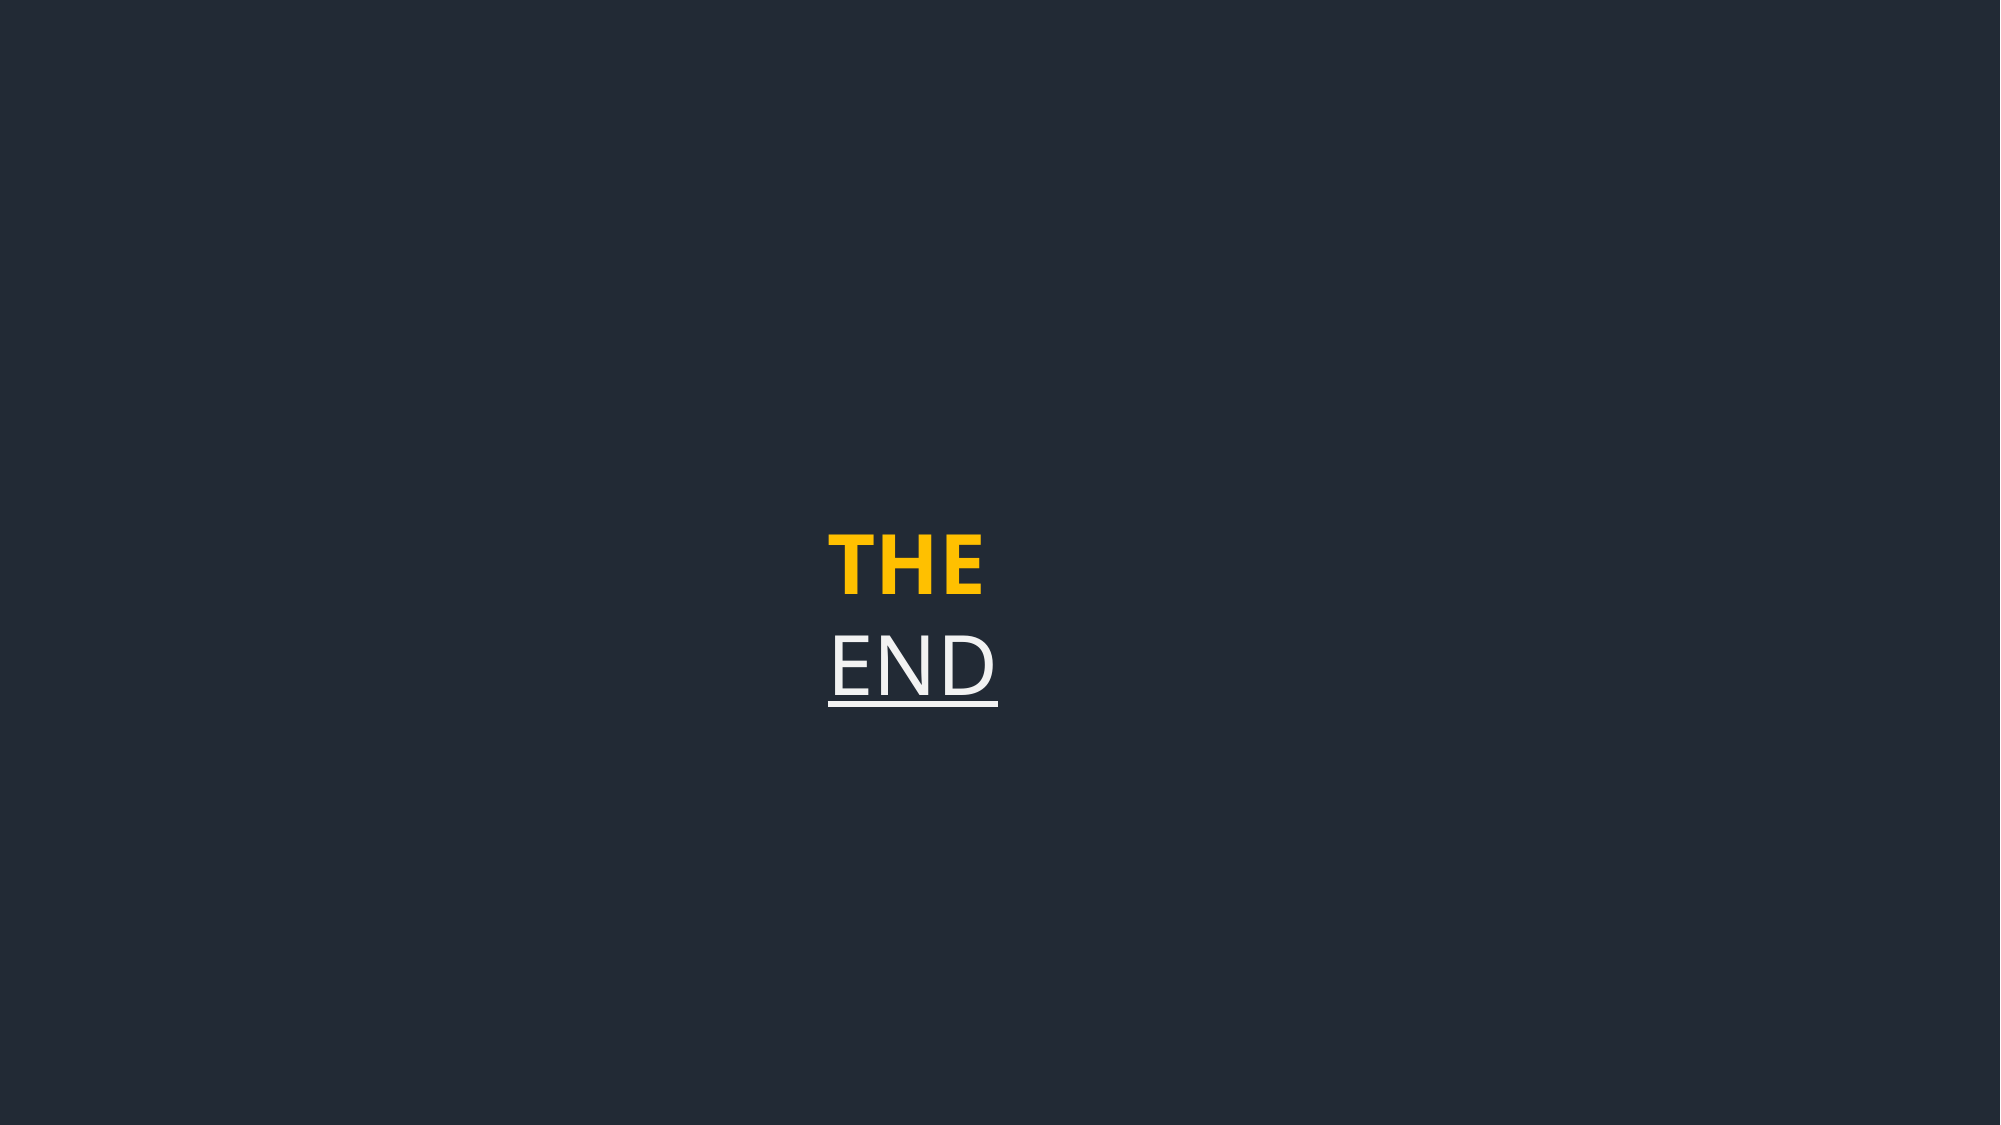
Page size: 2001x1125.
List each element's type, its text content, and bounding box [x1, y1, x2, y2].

text_box [0, 0, 2000, 1125]
text_box THE END [813, 504, 1187, 720]
